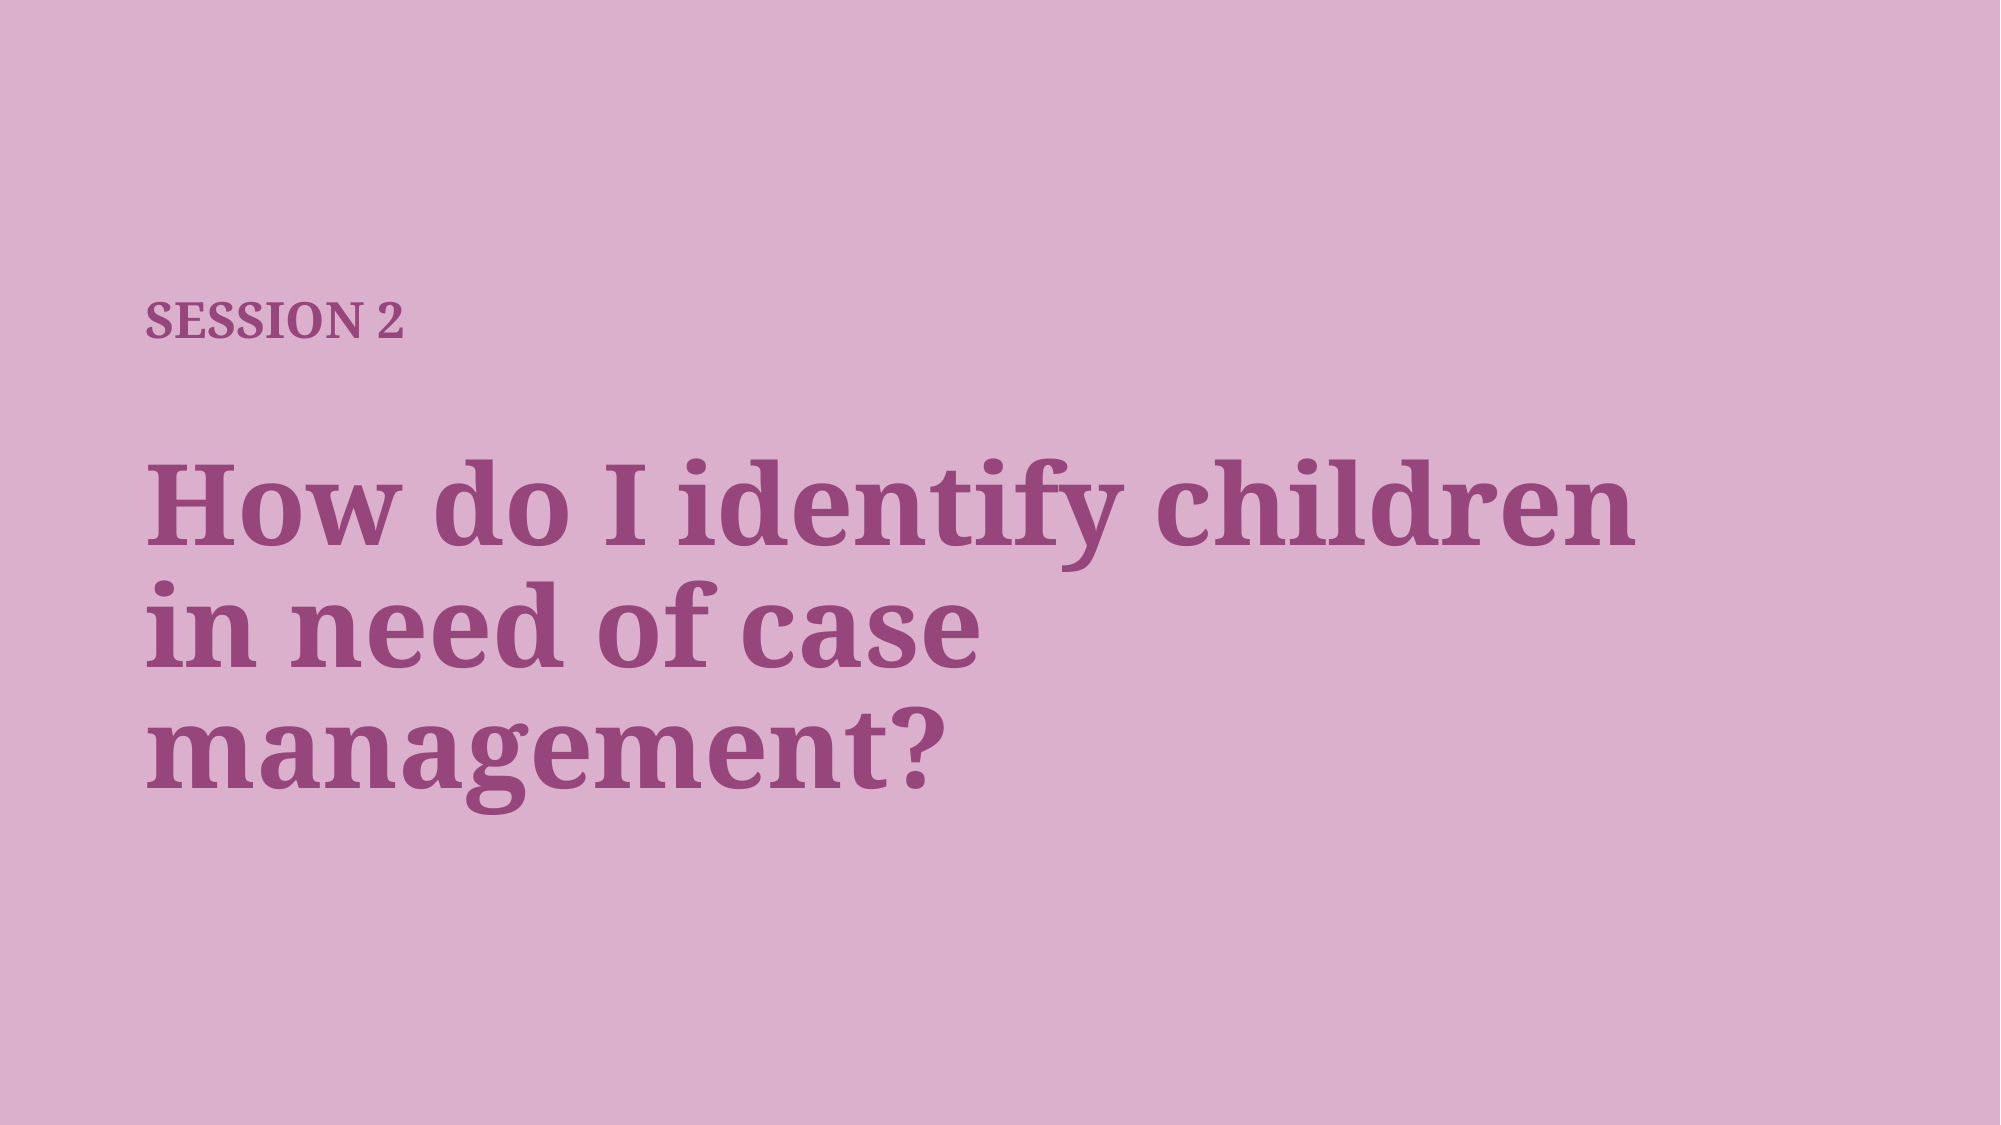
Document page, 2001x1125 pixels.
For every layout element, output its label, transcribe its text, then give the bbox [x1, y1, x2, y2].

text_box SESSION 2 How do I identify children in need of case management? [130, 508, 1792, 601]
